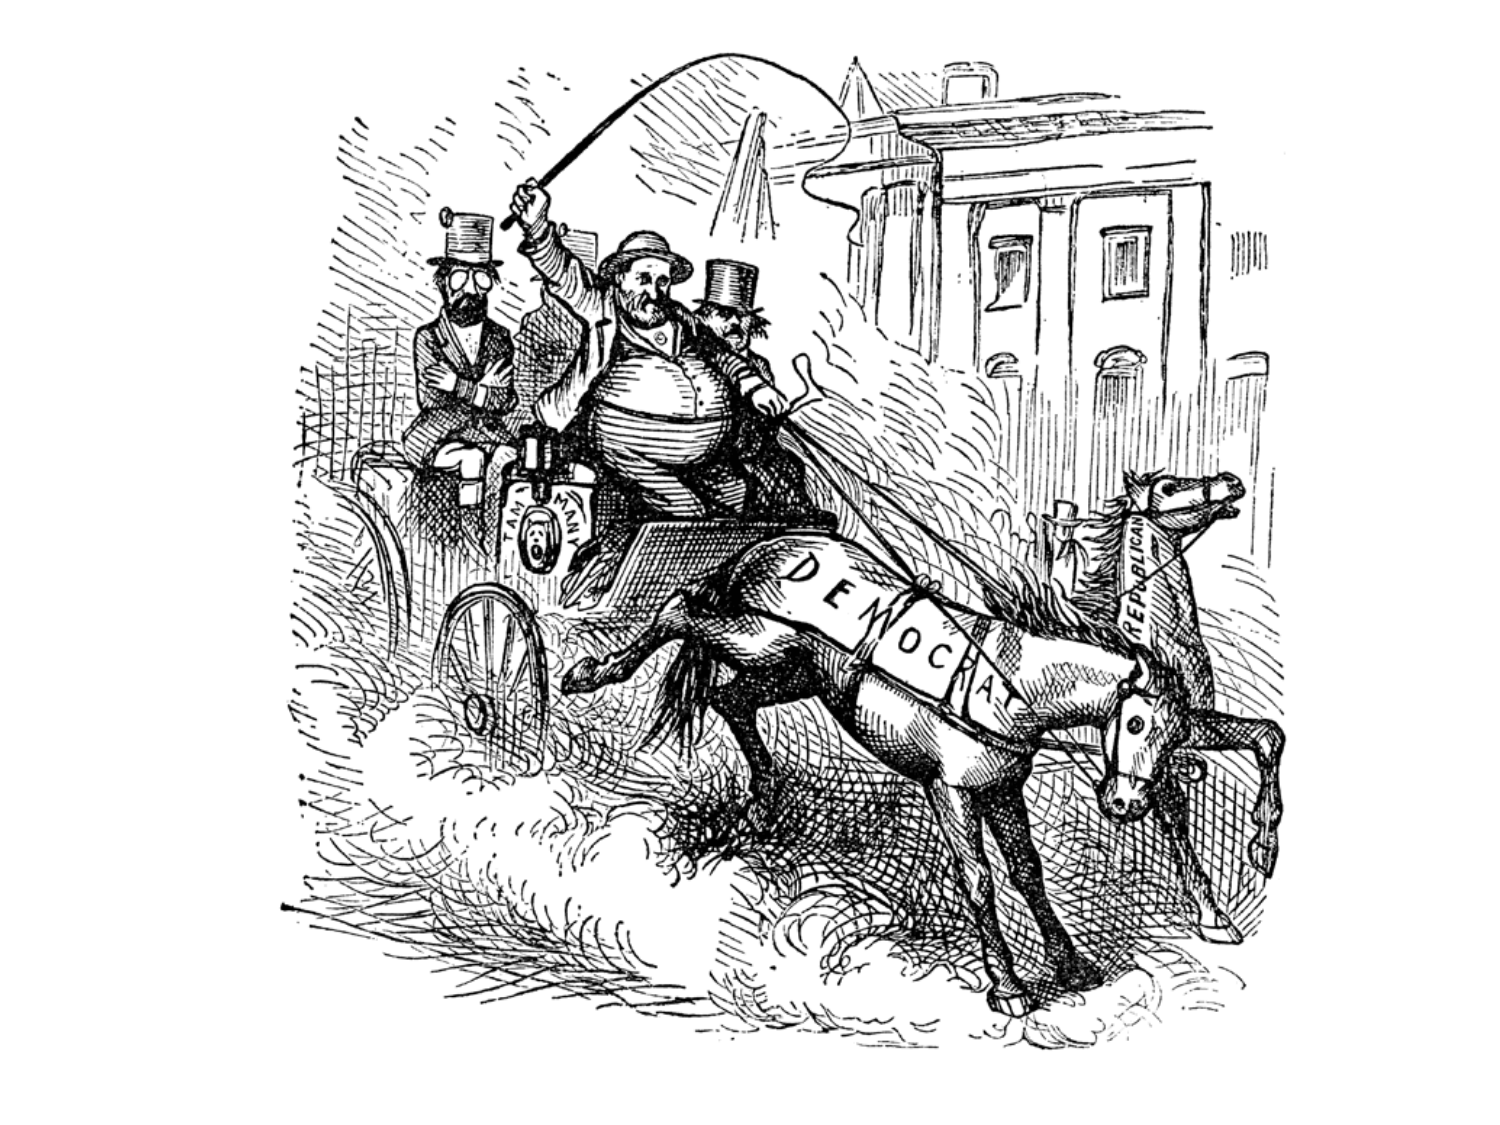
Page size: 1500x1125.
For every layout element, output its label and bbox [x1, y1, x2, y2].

picture [275, 46, 1291, 1054]
